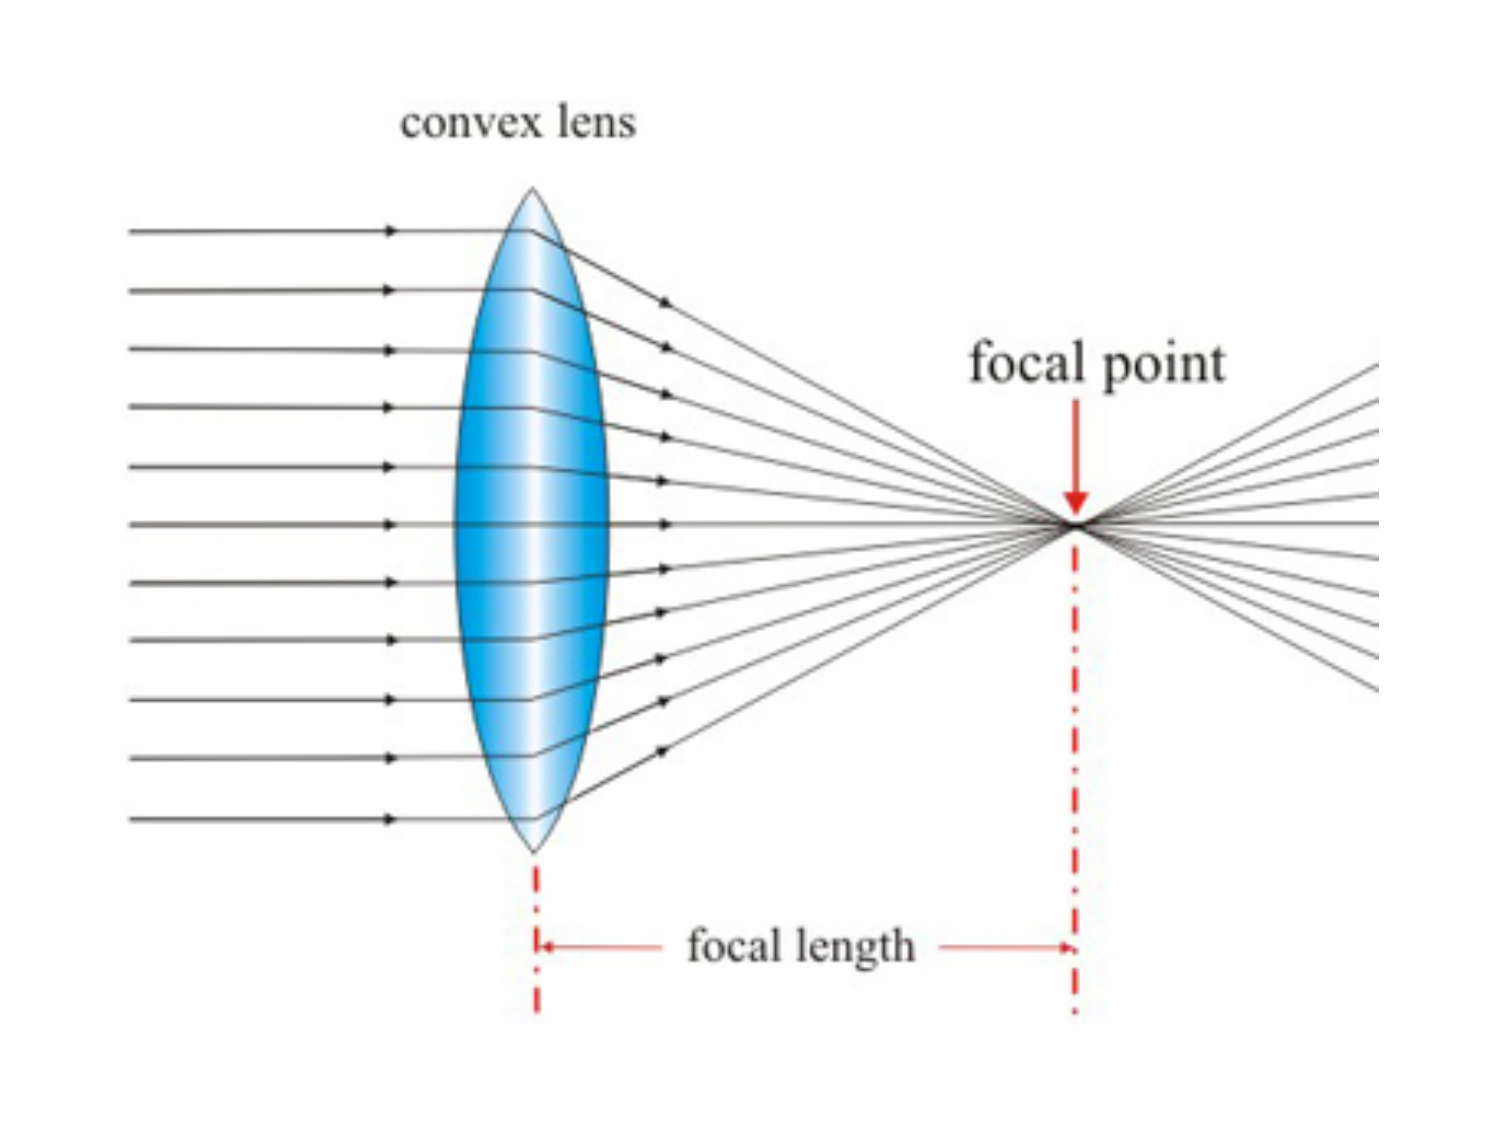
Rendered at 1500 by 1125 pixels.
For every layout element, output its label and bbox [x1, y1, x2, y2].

picture [112, 99, 1379, 1026]
